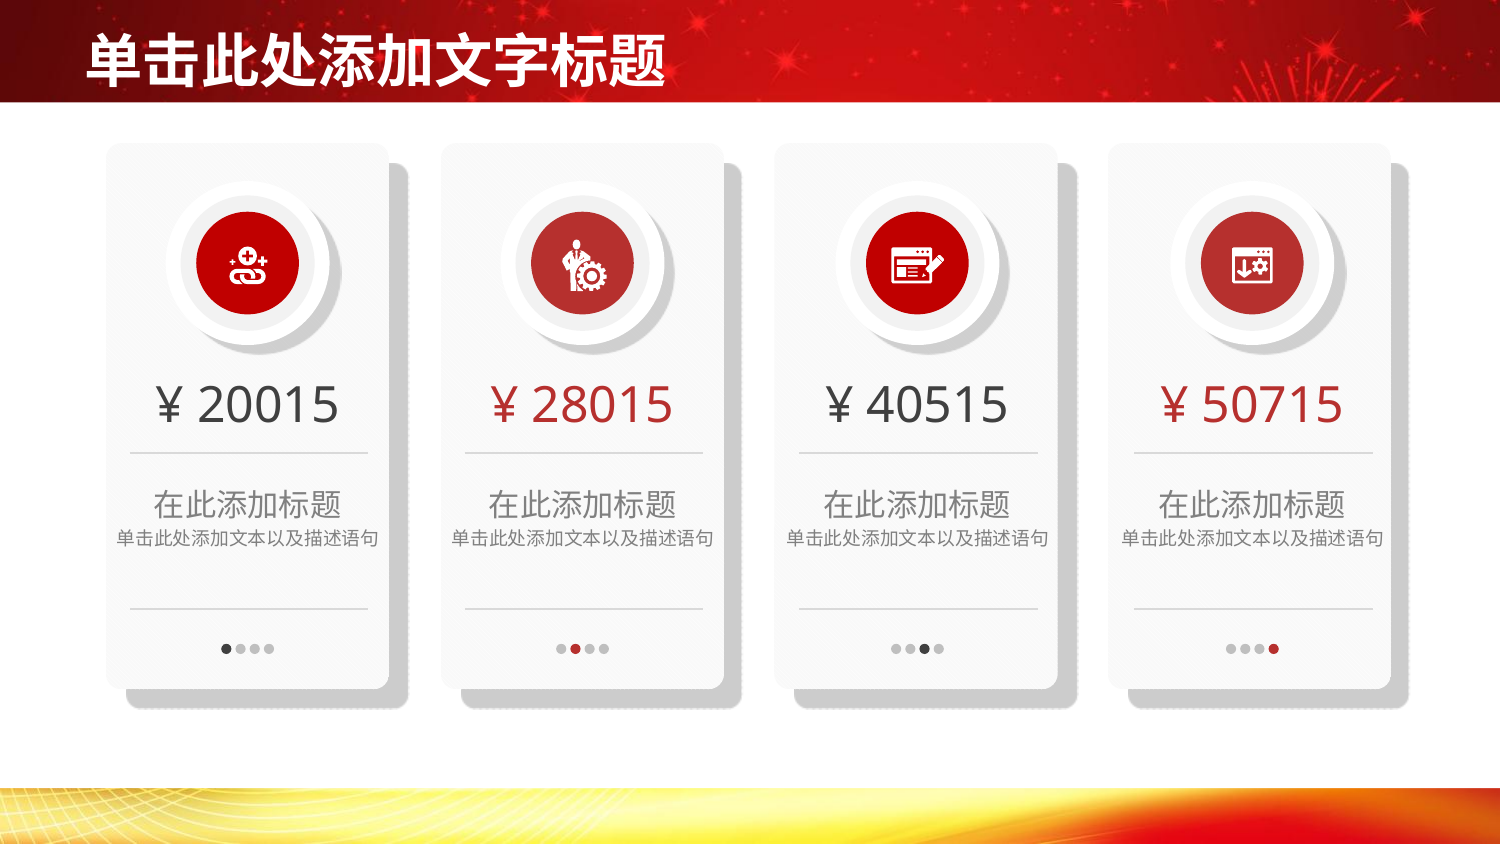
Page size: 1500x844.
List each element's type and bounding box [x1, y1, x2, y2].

text_box [99, 143, 396, 690]
text_box [229, 246, 268, 285]
text_box [891, 247, 945, 284]
text_box [434, 143, 731, 690]
picture [0, 789, 1500, 844]
picture [0, 0, 1500, 102]
text_box [1232, 247, 1273, 284]
text_box [561, 239, 607, 291]
text_box [769, 143, 1066, 690]
text_box [1104, 143, 1401, 690]
